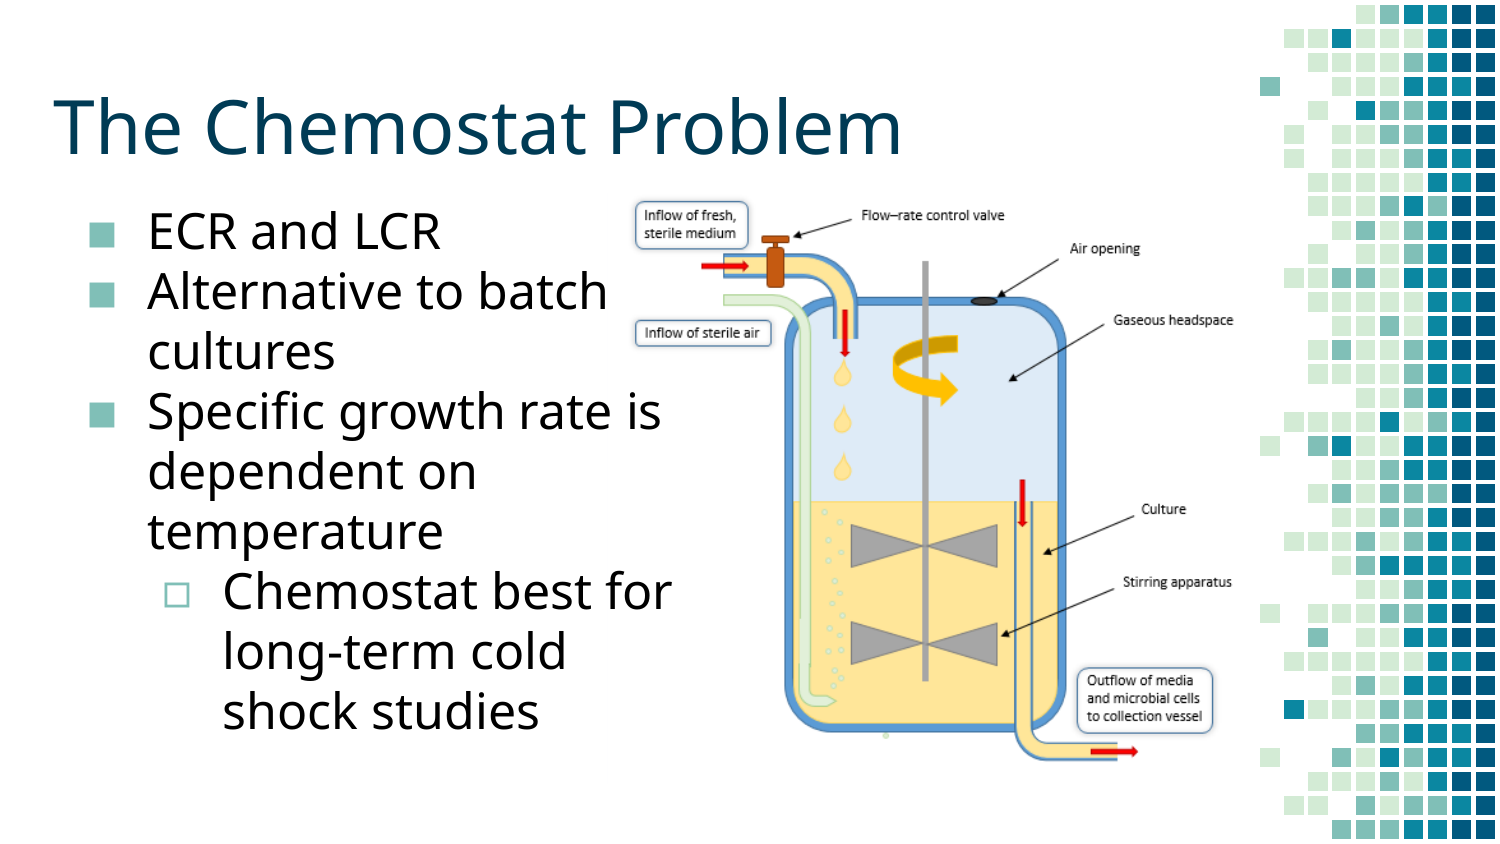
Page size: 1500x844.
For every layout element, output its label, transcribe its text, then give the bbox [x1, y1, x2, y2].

picture [606, 193, 1251, 785]
title The Chemostat Problem [38, 43, 1148, 185]
list ECR and LCR Alternative to batch cultures Specific growth rate is dependent on temperature Chemostat best for long-term cold shock studies [57, 184, 690, 775]
